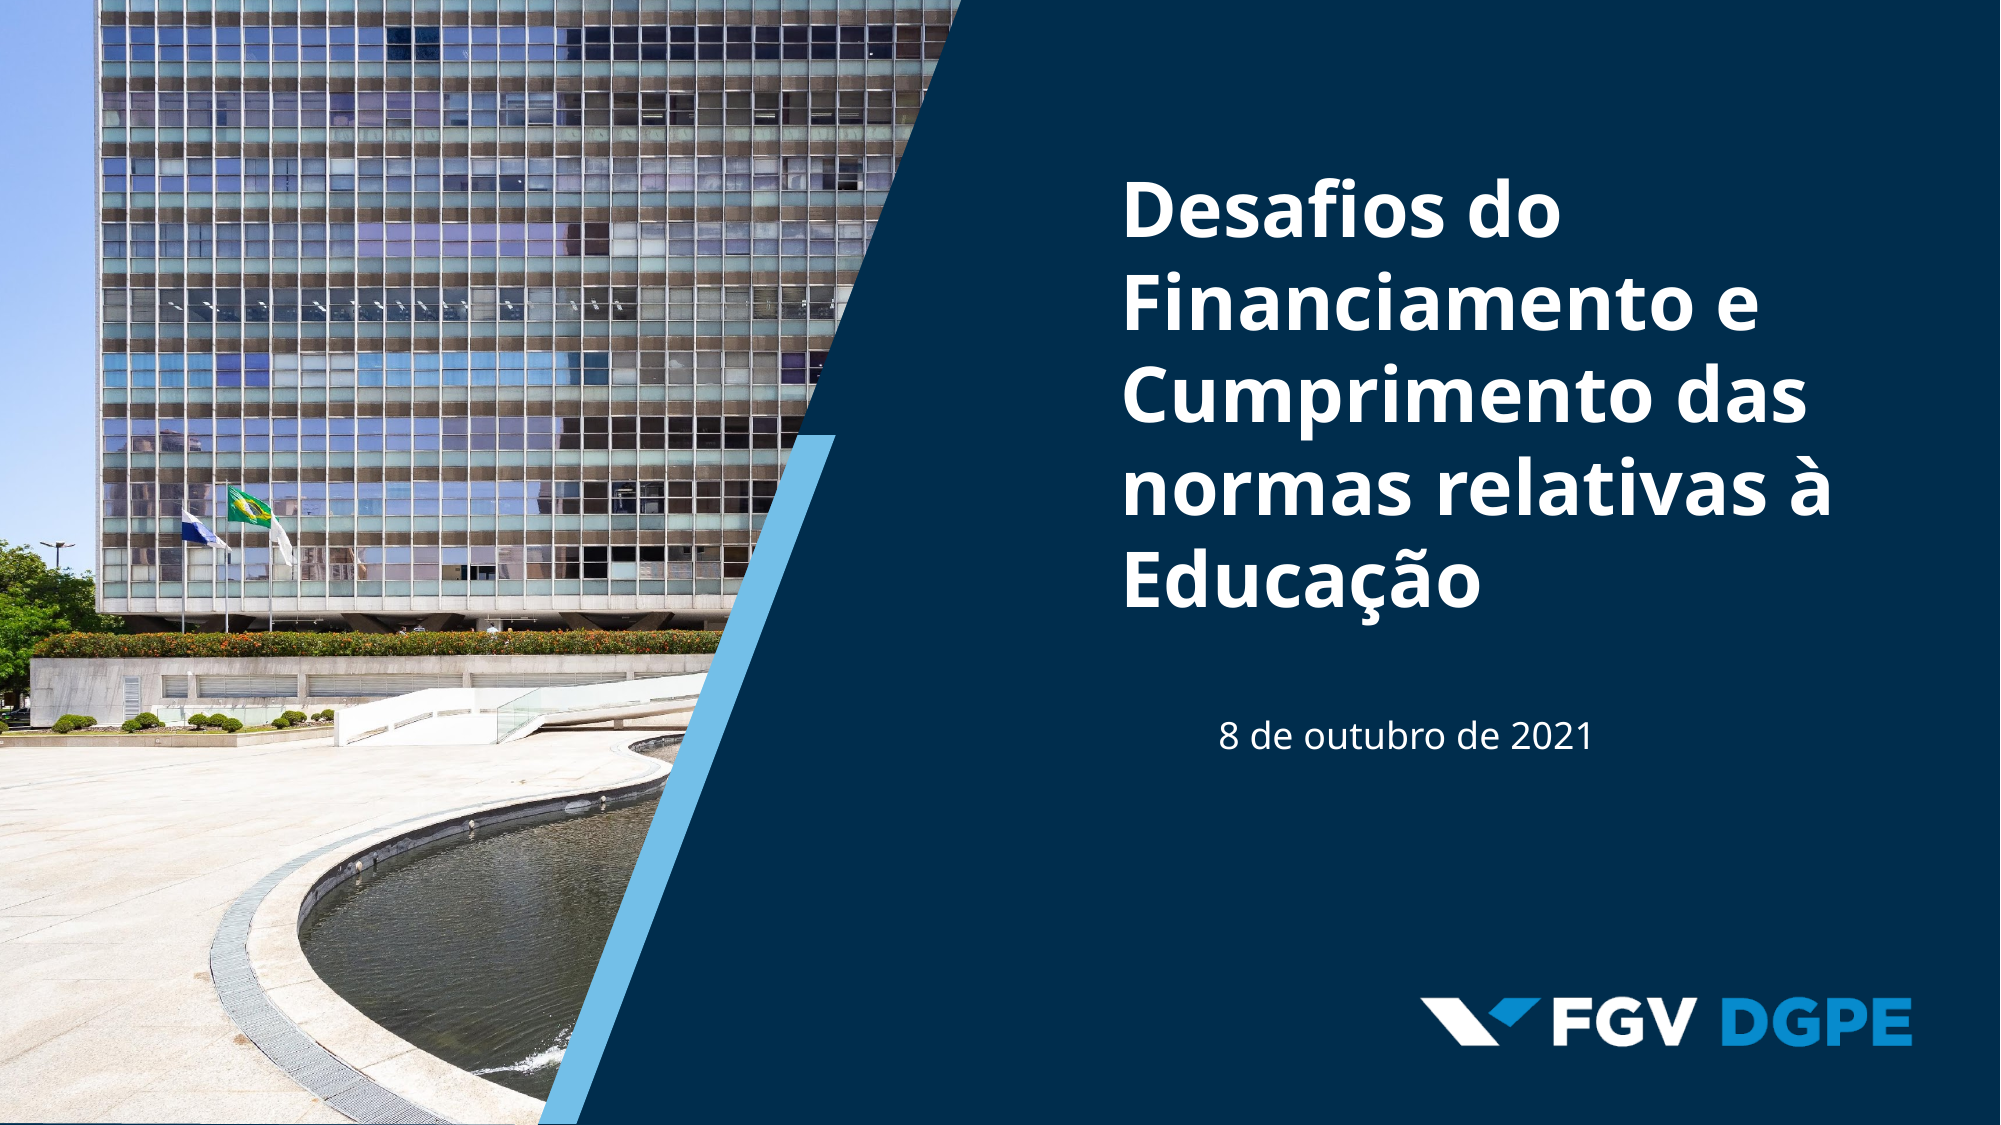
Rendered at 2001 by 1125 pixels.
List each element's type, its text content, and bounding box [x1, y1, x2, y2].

text_box 8 de outubro de 2021 [1022, 573, 1793, 896]
text_box [539, 435, 836, 1124]
text_box Desafios do Financiamento e Cumprimento das normas relativas à Educação [1022, 160, 1934, 624]
picture [1400, 960, 1940, 1085]
text_box [0, 0, 962, 1125]
